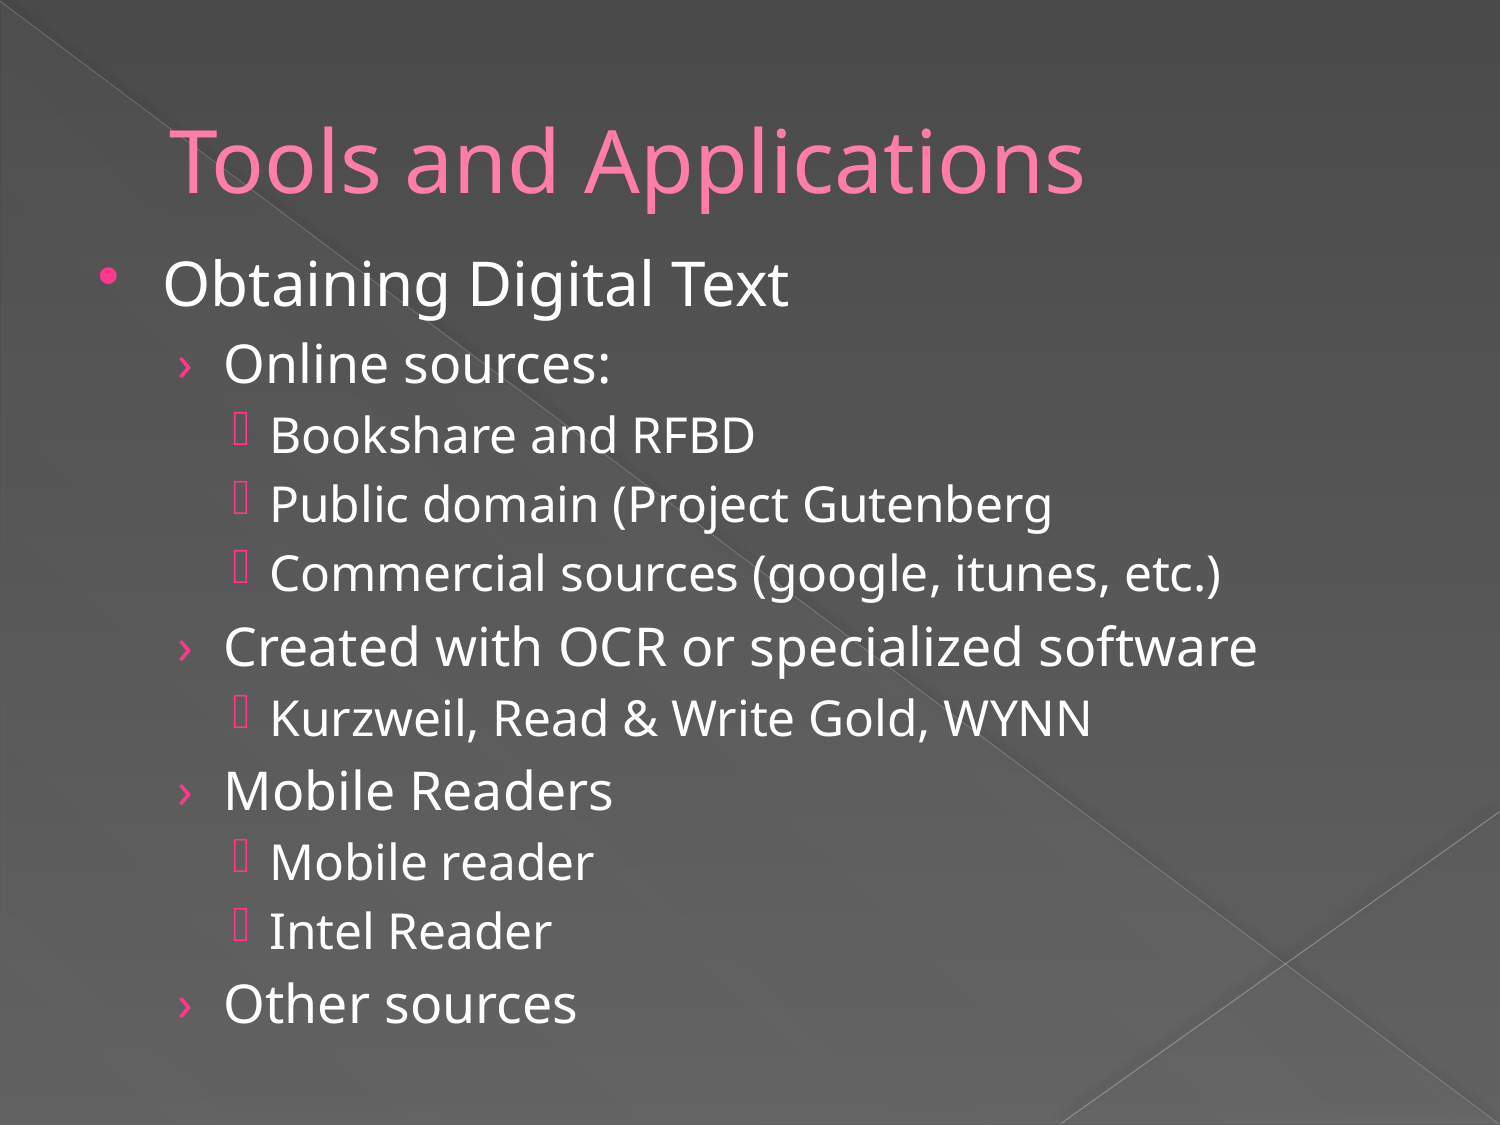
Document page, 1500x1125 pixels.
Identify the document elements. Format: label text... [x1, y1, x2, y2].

title Tools and Applications [75, 43, 1425, 237]
list Obtaining Digital Text Online sources: Bookshare and RFBD Public domain (Project Gutenberg Commercial sources (google, itunes, etc.) Created with OCR or specialized software Kurzweil, Read & Write Gold, WYNN Mobile Readers Mobile reader Intel Reader Other sources [75, 237, 1425, 1050]
